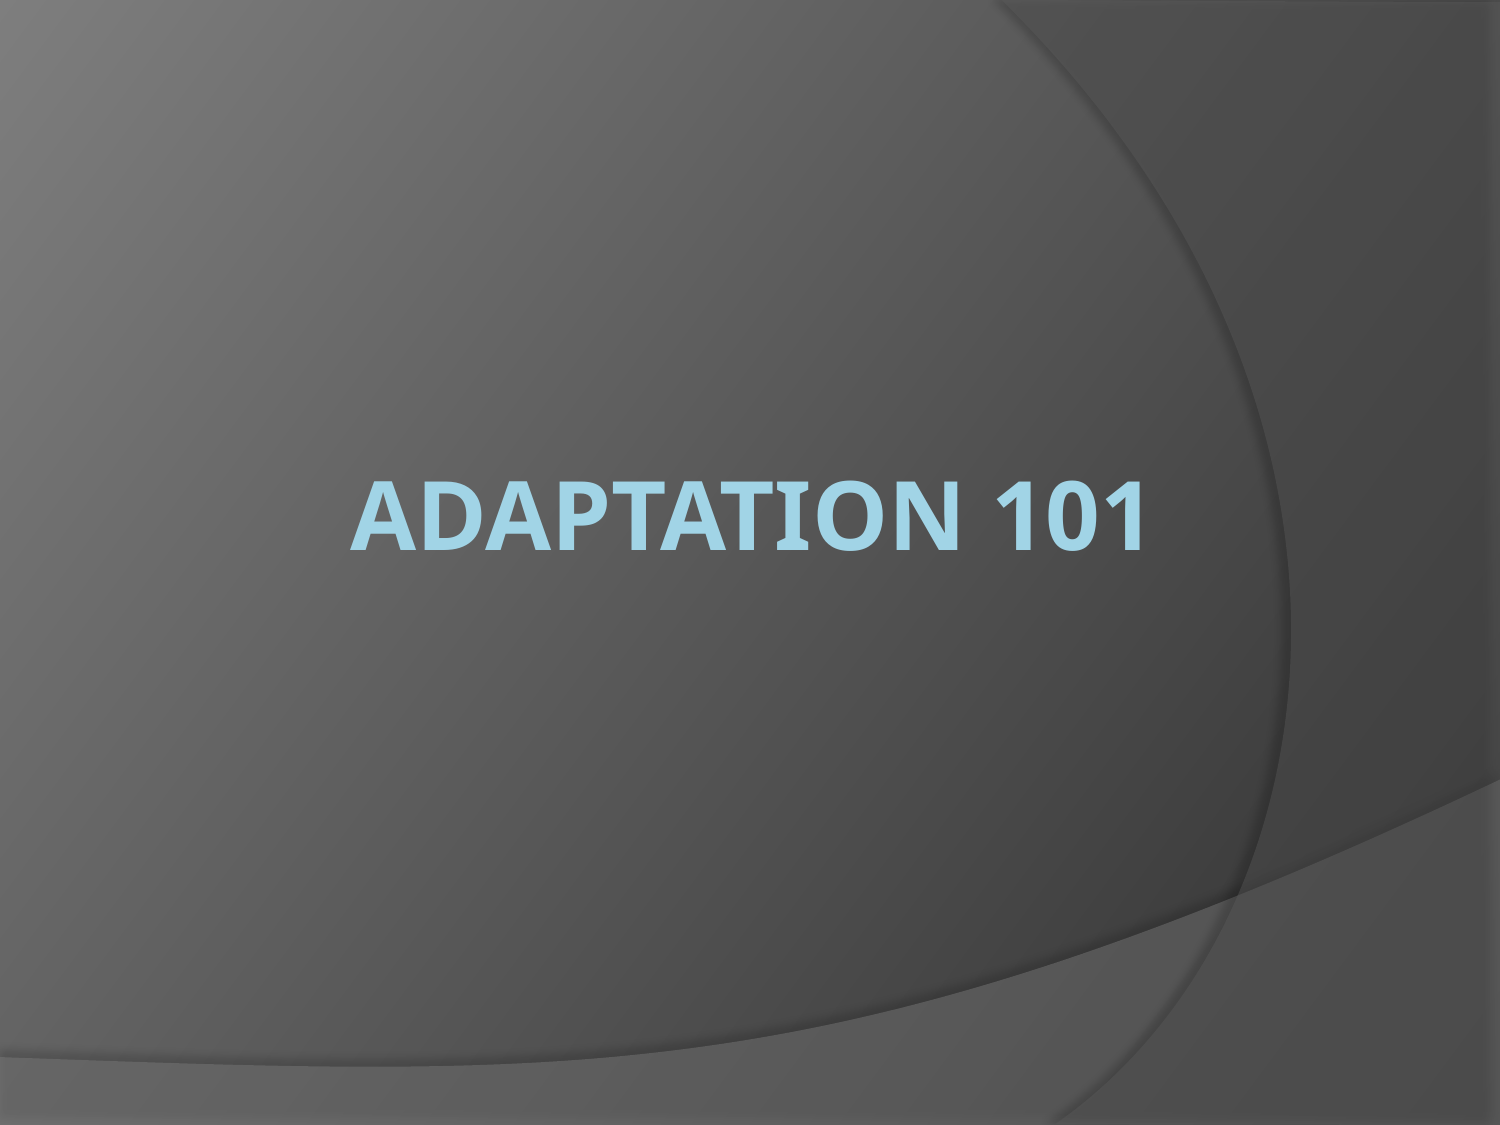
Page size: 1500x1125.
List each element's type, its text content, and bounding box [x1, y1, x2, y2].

title Adaptation 101 [99, 447, 1163, 825]
